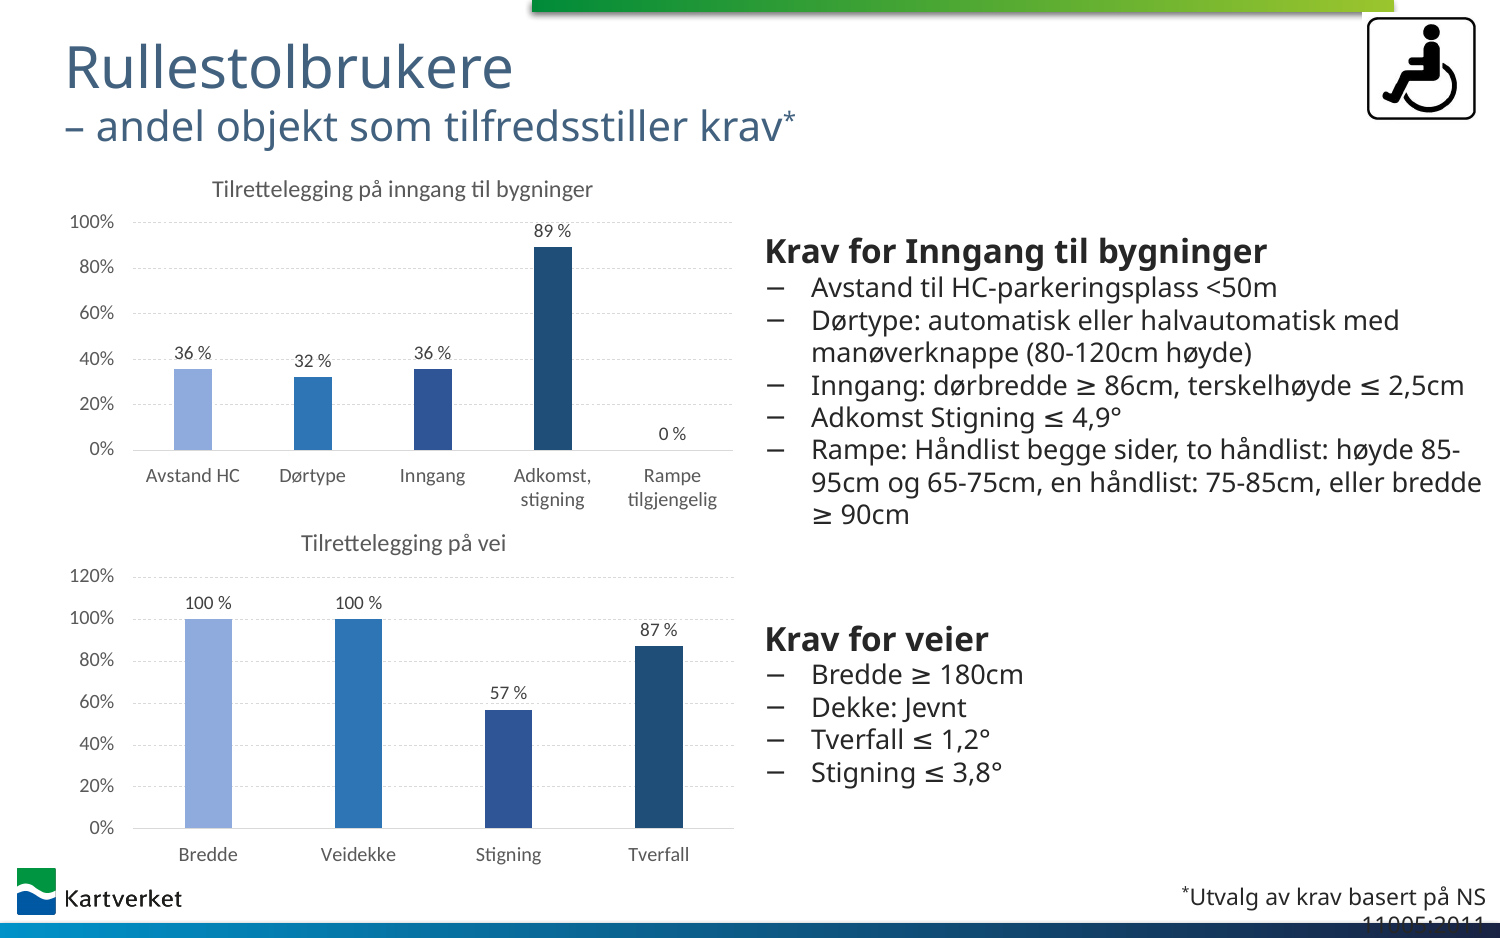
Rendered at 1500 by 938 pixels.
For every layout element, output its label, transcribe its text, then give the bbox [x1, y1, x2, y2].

text_box Rullestolbrukere – andel objekt som tilfredsstiller krav* [49, 25, 1431, 158]
text_box Krav for Inngang til bygninger Avstand til HC-parkeringsplass <50m Dørtype: automatisk eller halvautomatisk med manøverknappe (80-120cm høyde) Inngang: dørbredde ≥ 86cm, terskelhøyde ≤ 2,5cm Adkomst Stigning ≤ 4,9° Rampe: Håndlist begge sider, to håndlist: høyde 85-95cm og 65-75cm, en håndlist: 75-85cm, eller bredde ≥ 90cm [749, 223, 1500, 538]
picture [62, 166, 744, 519]
picture [62, 520, 746, 874]
picture [1362, 12, 1481, 126]
text_box Krav for veier Bredde ≥ 180cm Dekke: Jevnt Tverfall ≤ 1,2° Stigning ≤ 3,8° [749, 610, 1500, 795]
text_box *Utvalg av krav basert på NS 11005:2011 [1068, 873, 1500, 938]
